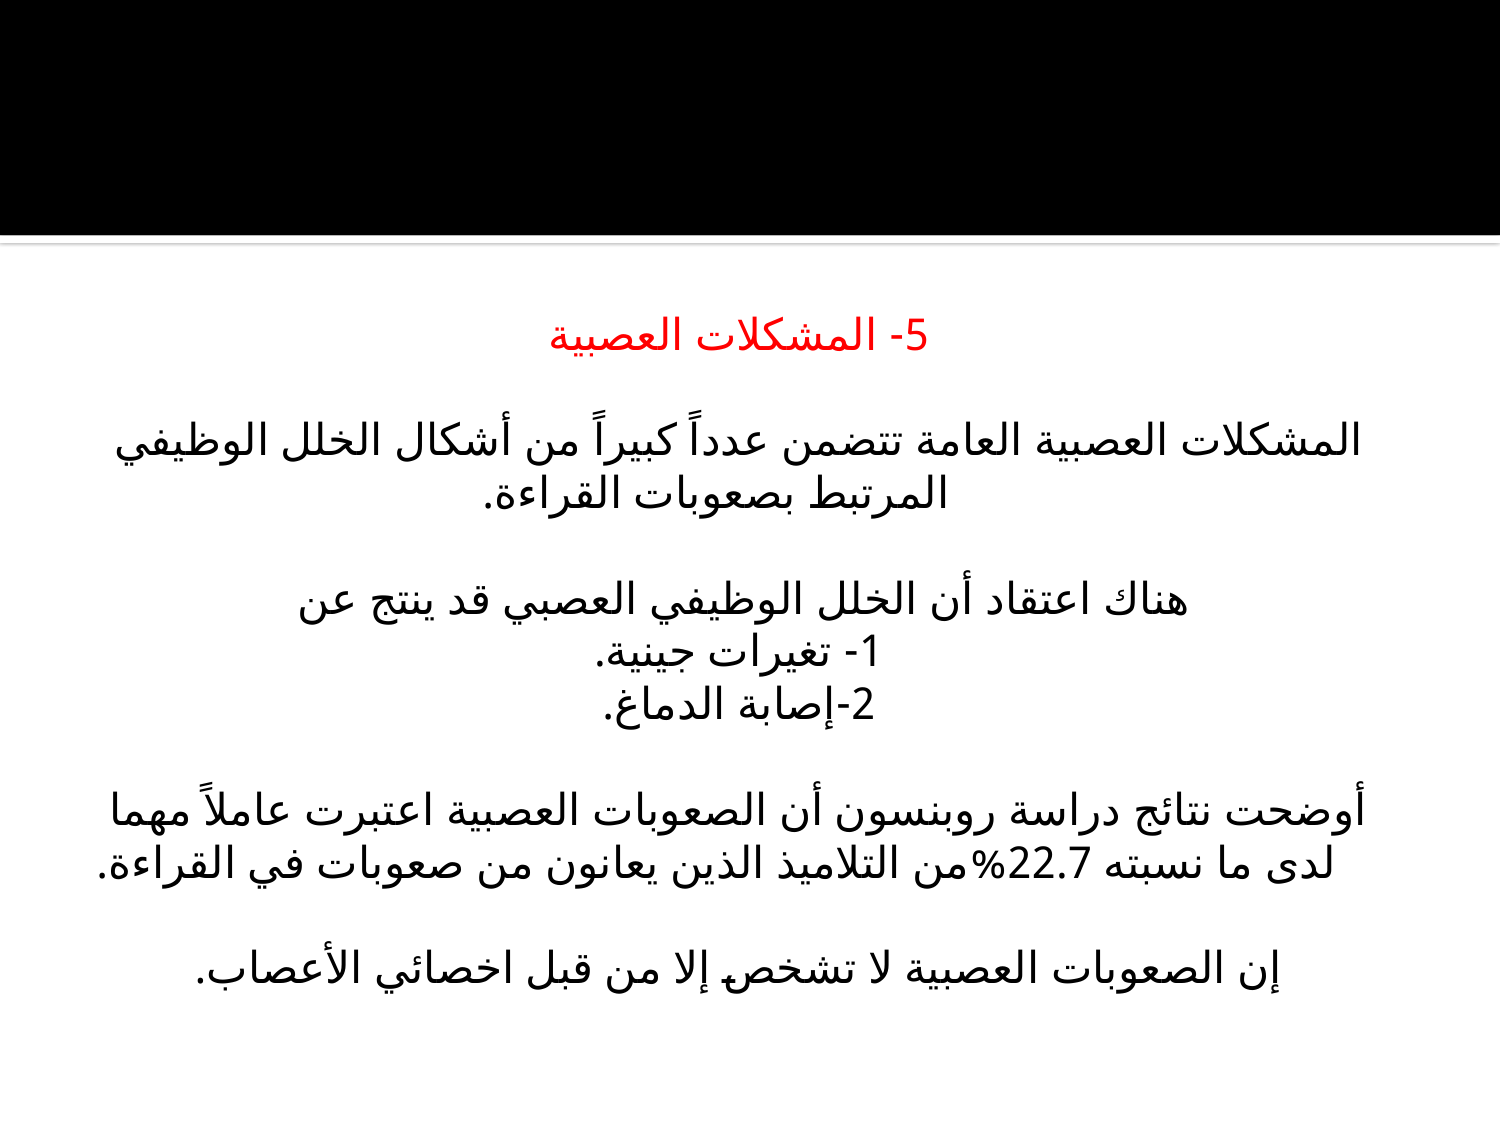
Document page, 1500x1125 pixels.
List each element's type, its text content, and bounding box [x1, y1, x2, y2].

list 5- المشكلات العصبية المشكلات العصبية العامة تتضمن عدداً كبيراً من أشكال الخلل الوظيفي المرتبط بصعوبات القراءة. هناك اعتقاد أن الخلل الوظيفي العصبي قد ينتج عن 1- تغيرات جينية. 2-إصابة الدماغ. أوضحت نتائج دراسة روبنسون أن الصعوبات العصبية اعتبرت عاملاً مهما لدى ما نسبته 22.7%من التلاميذ الذين يعانون من صعوبات في القراءة. إن الصعوبات العصبية لا تشخص إلا من قبل اخصائي الأعصاب. [75, 291, 1425, 1050]
